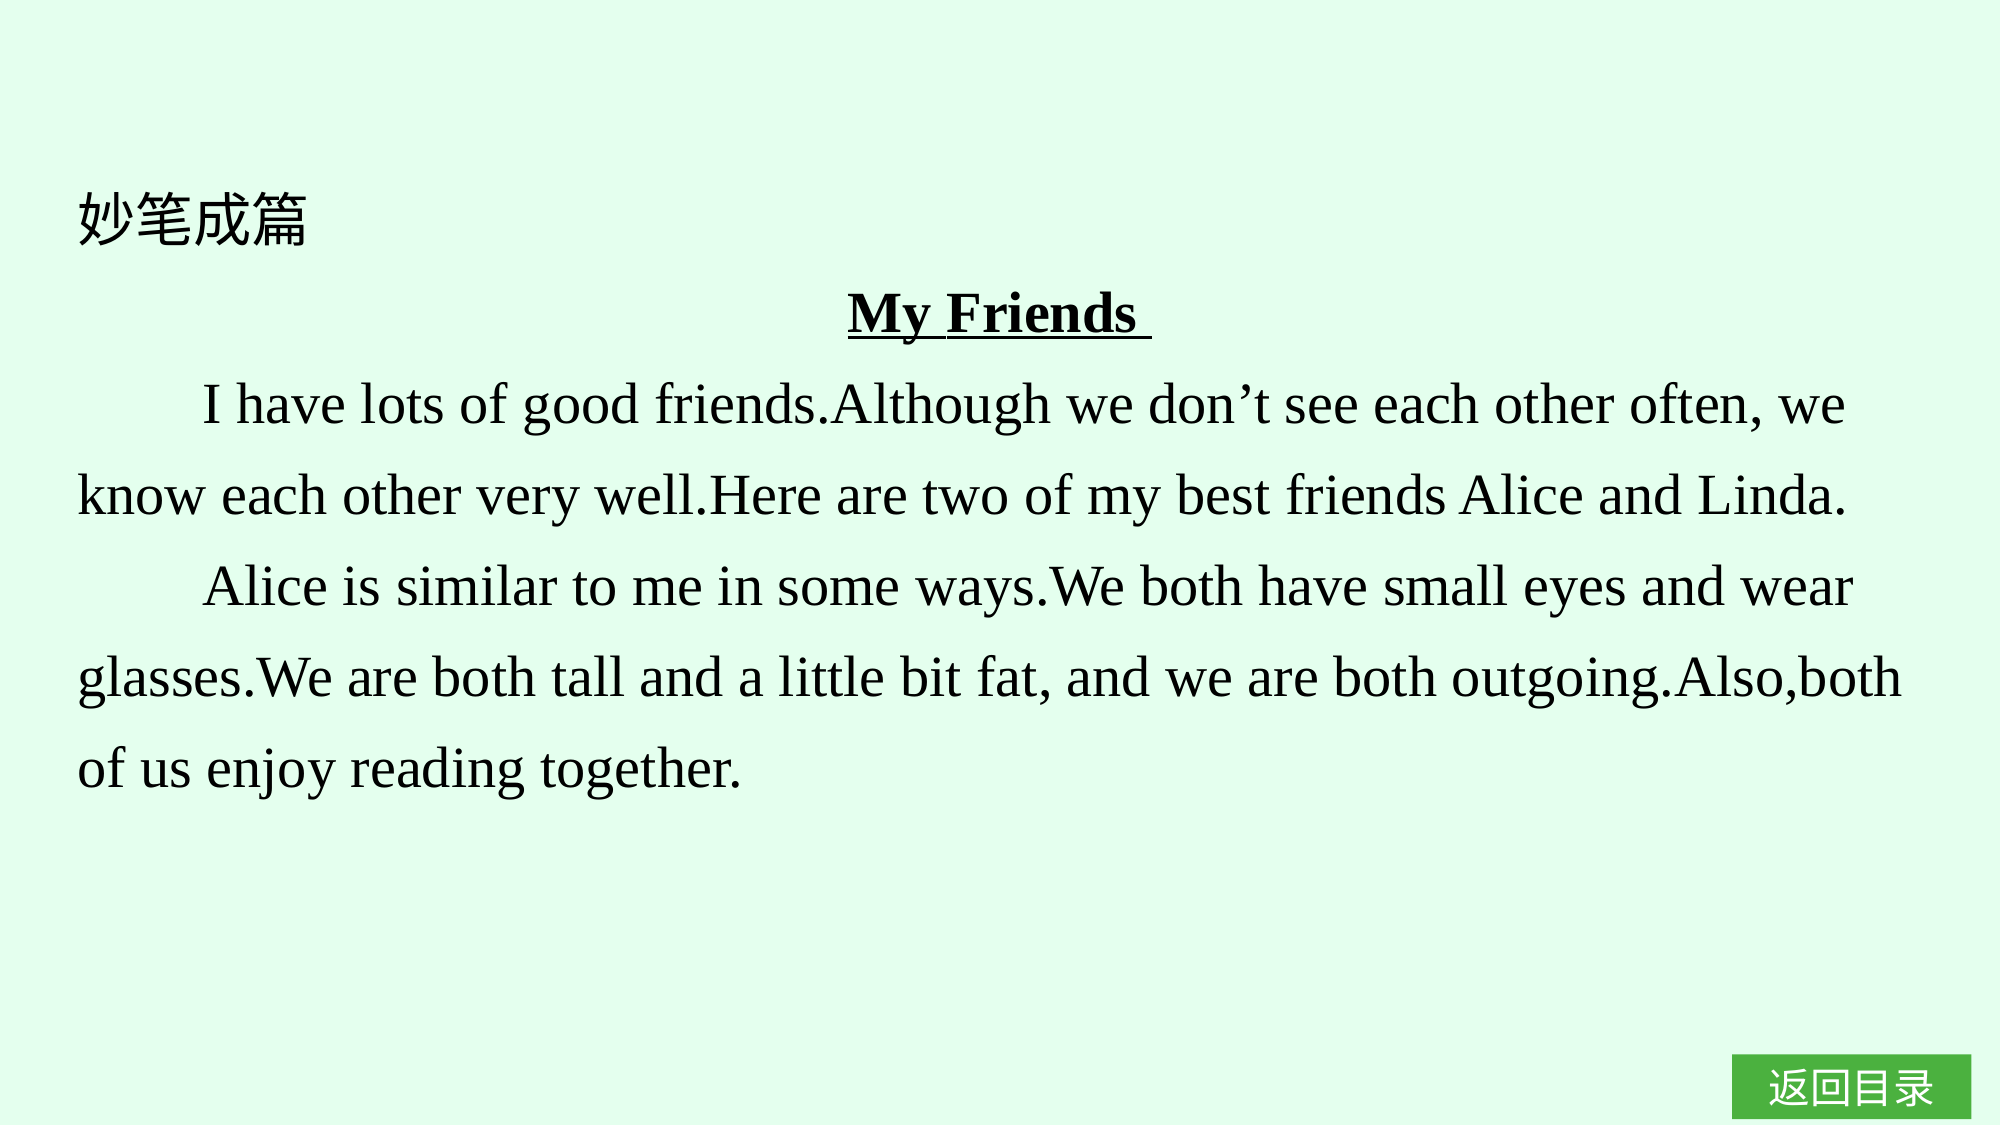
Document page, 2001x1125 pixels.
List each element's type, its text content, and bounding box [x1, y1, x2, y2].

text_box 妙笔成篇 My Friends I have lots of good friends.Although we don’t see each other often, we know each other very well.Here are two of my best friends Alice and Linda. Alice is similar to me in some ways.We both have small eyes and wear glasses.We are both tall and a little bit fat, and we are both outgoing.Also,both of us enjoy reading together. [62, 155, 1938, 807]
